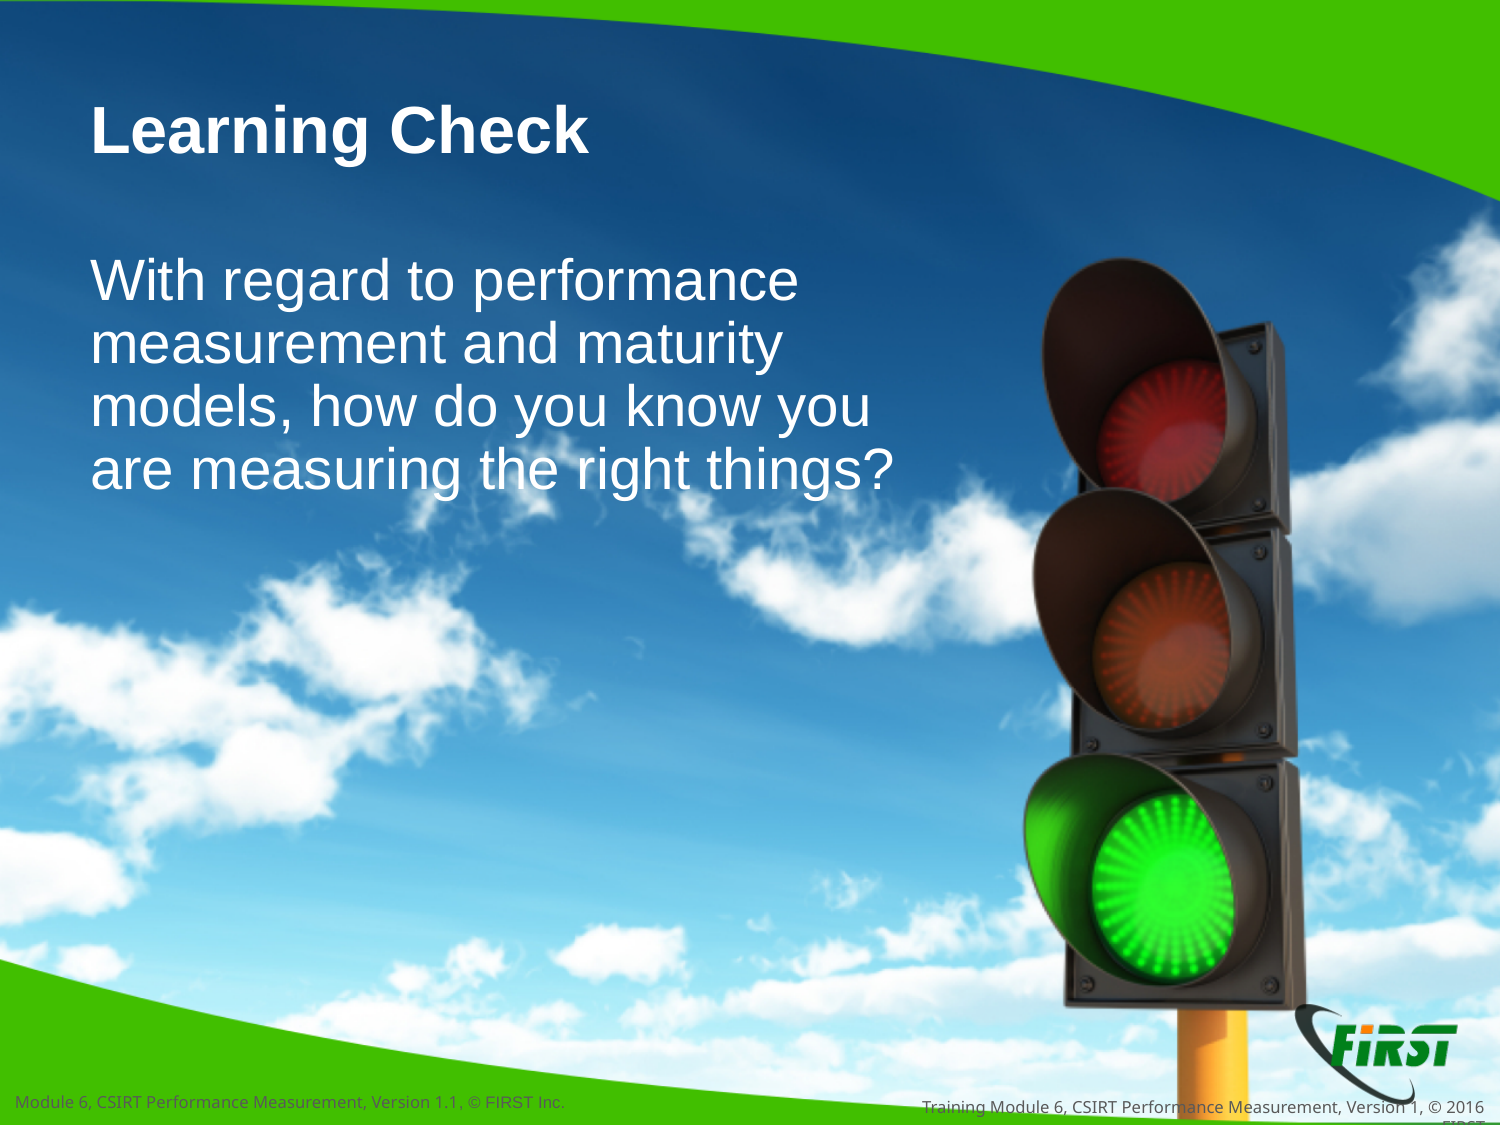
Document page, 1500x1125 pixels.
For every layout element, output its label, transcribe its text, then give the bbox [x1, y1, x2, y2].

picture [0, 0, 1500, 1125]
text_box Training Module 6, CSIRT Performance Measurement, Version 1, © 2016 FIRST [863, 1089, 1500, 1125]
list With regard to performance measurement and maturity models, how do you know you are measuring the right things? [75, 242, 978, 961]
title Learning Check [75, 59, 1436, 205]
